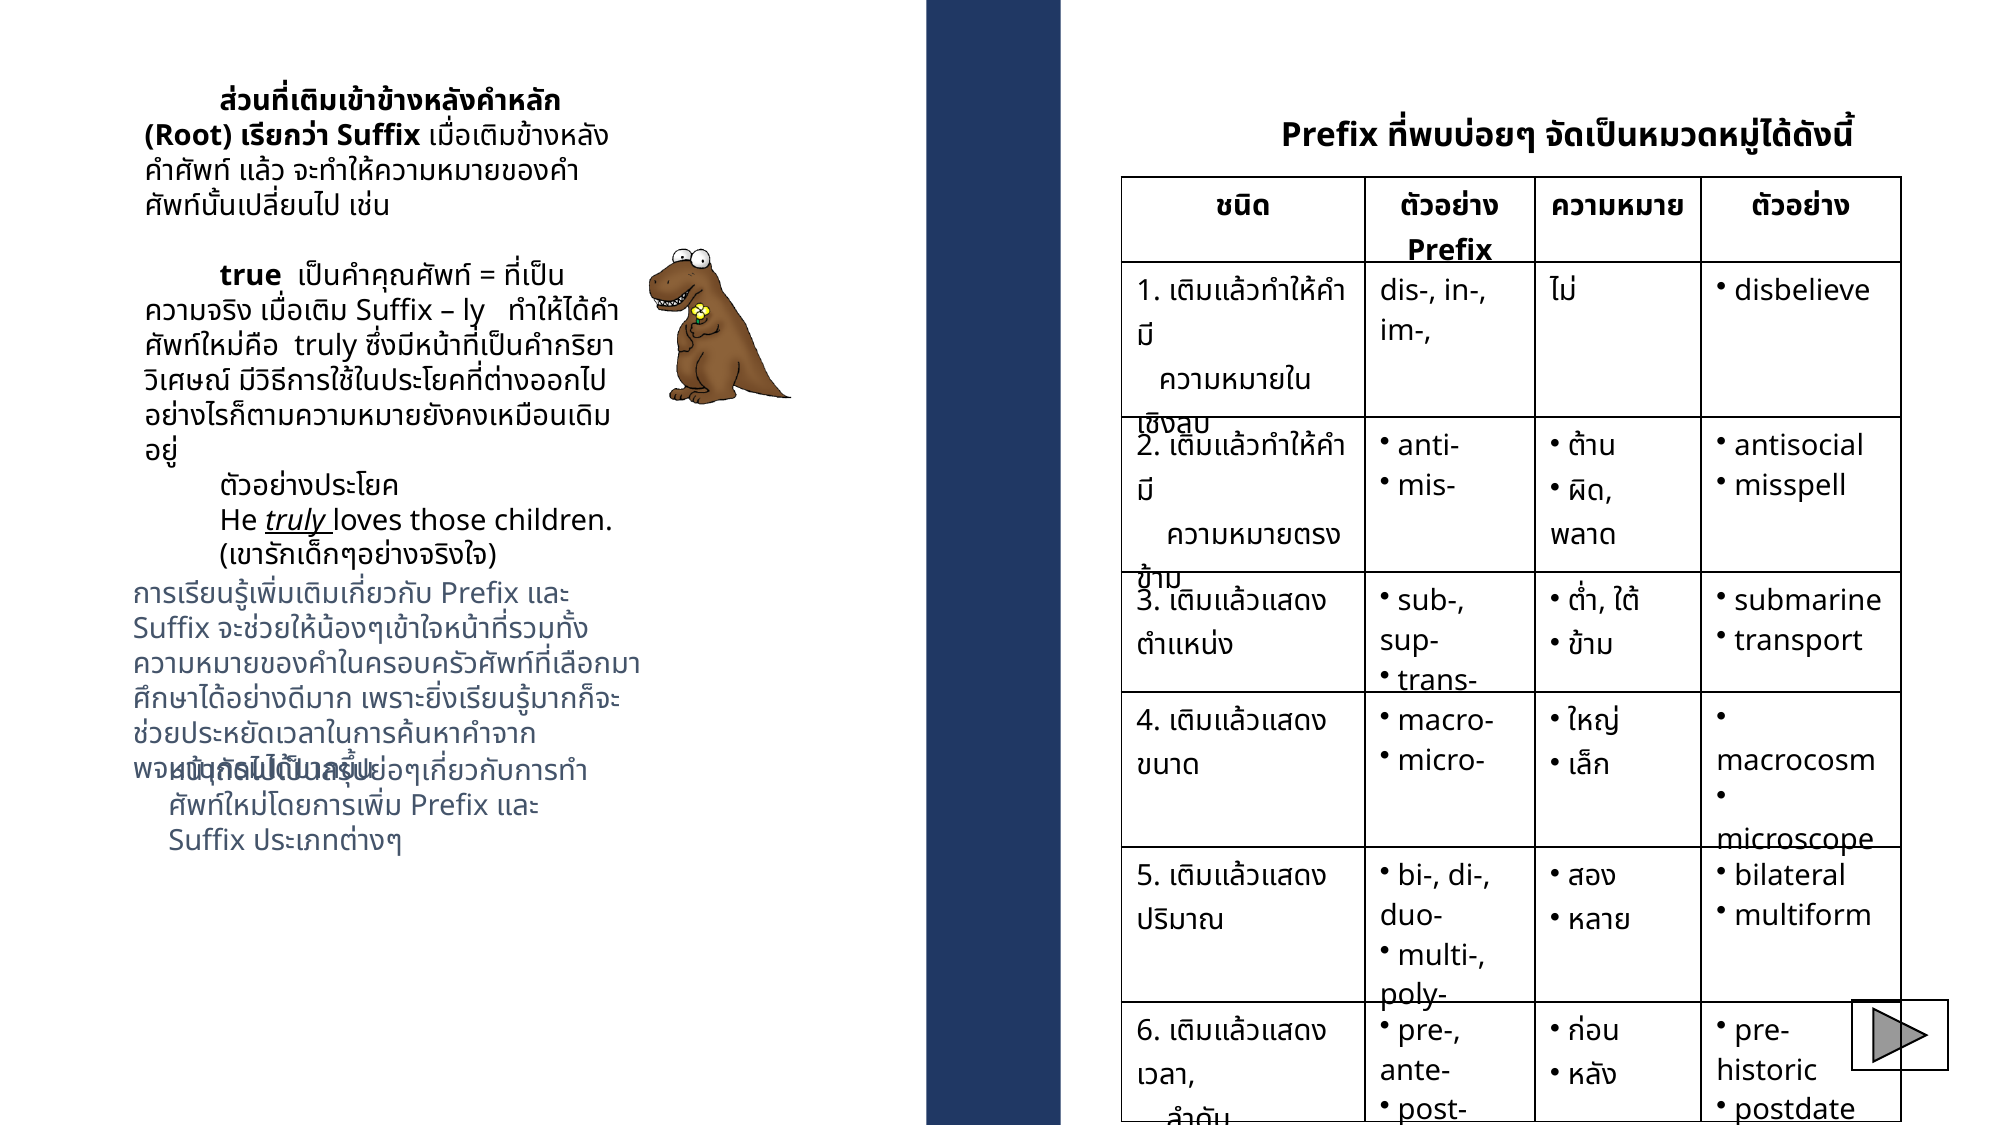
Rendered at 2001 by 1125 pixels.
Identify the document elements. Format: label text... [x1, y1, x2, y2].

table_cell bi-, di-, duo- multi-, poly- [1366, 848, 1534, 1001]
text_box Prefix ที่พบบ่อยๆ จัดเป็นหมวดหมู่ได้ดังนี้ [1266, 106, 1870, 161]
table_cell 5. เติมแล้วแสดงปริมาณ [1122, 848, 1364, 1001]
table_cell 2. เติมแล้วทำให้คำมี ความหมายตรงข้าม [1122, 418, 1364, 571]
table_cell sub-, sup- trans- [1366, 573, 1534, 691]
table_cell anti- mis- [1366, 418, 1534, 571]
table_cell macrocosm microscope [1702, 693, 1900, 846]
text_box หน้าถัดไปเป็นสรุปย่อๆเกี่ยวกับการทำศัพท์ใหม่โดยการเพิ่ม Prefix และ Suffix ประเภทต่างๆ [153, 744, 615, 864]
table_cell ต้าน ผิด, พลาด [1536, 418, 1700, 571]
text_box ส่วนที่เติมเข้าข้างหลังคำหลัก (Root) เรียกว่า Suffix เมื่อเติมข้างหลังคำศัพท์ แล้ว จะทำให้ความหมายของคำศัพท์นั้นเปลี่ยนไป เช่น true เป็นคำคุณศัพท์ = ที่เป็นความจริง เมื่อเติม Suffix – ly ทำให้ได้คำศัพท์ใหม่คือ truly ซึ่งมีหน้าที่เป็นคำกริยาวิเศษณ์ มีวิธีการใช้ในประโยคที่ต่างออกไป อย่างไรก็ตามความหมายยังคงเหมือนเดิมอยู่ ตัวอย่างประโยค He truly loves those children. (เขารักเด็กๆอย่างจริงใจ) [129, 73, 638, 566]
text_box การเรียนรู้เพิ่มเติมเกี่ยวกับ Prefix และ Suffix จะช่วยให้น้องๆเข้าใจหน้าที่รวมทั้งความหมายของคำในครอบครัวศัพท์ที่เลือกมาศึกษาได้อย่างดีมาก เพราะยิ่งเรียนรู้มากก็จะช่วยประหยัดเวลาในการค้นหาคำจากพจนานุกรมได้มากขึ้น [118, 566, 662, 792]
text_box [925, 0, 1062, 1125]
table_cell submarine transport [1702, 573, 1900, 691]
table_cell disbelieve [1702, 263, 1900, 416]
table_cell 4. เติมแล้วแสดงขนาด [1122, 693, 1364, 846]
text_box [1902, 999, 1949, 1071]
table_cell ใหญ่ เล็ก [1536, 693, 1700, 846]
table_header ตัวอย่าง [1702, 178, 1900, 261]
table_header ตัวอย่าง Prefix [1366, 178, 1534, 261]
table_cell bilateral multiform [1702, 848, 1900, 1001]
table_cell ไม่ [1536, 263, 1700, 416]
table_cell ต่ำ, ใต้ ข้าม [1536, 573, 1700, 691]
table_cell macro- micro- [1366, 693, 1534, 846]
table_cell 6. เติมแล้วแสดงเวลา, ลำดับ [1122, 1003, 1364, 1121]
picture [625, 224, 800, 414]
table_cell 1. เติมแล้วทำให้คำมี ความหมายในเชิงลบ [1122, 263, 1364, 416]
table_cell dis-, in-, im-, [1366, 263, 1534, 416]
table_cell pre-, ante- post- [1366, 1003, 1534, 1121]
table_cell antisocial misspell [1702, 418, 1900, 571]
table_cell pre-historic postdate [1702, 1003, 1900, 1121]
table_header ความหมาย [1536, 178, 1700, 261]
table_header ชนิด [1122, 178, 1364, 261]
table_cell 3. เติมแล้วแสดงตำแหน่ง [1122, 573, 1364, 691]
table_cell ก่อน หลัง [1536, 1003, 1700, 1121]
table_cell สอง หลาย [1536, 848, 1700, 1001]
